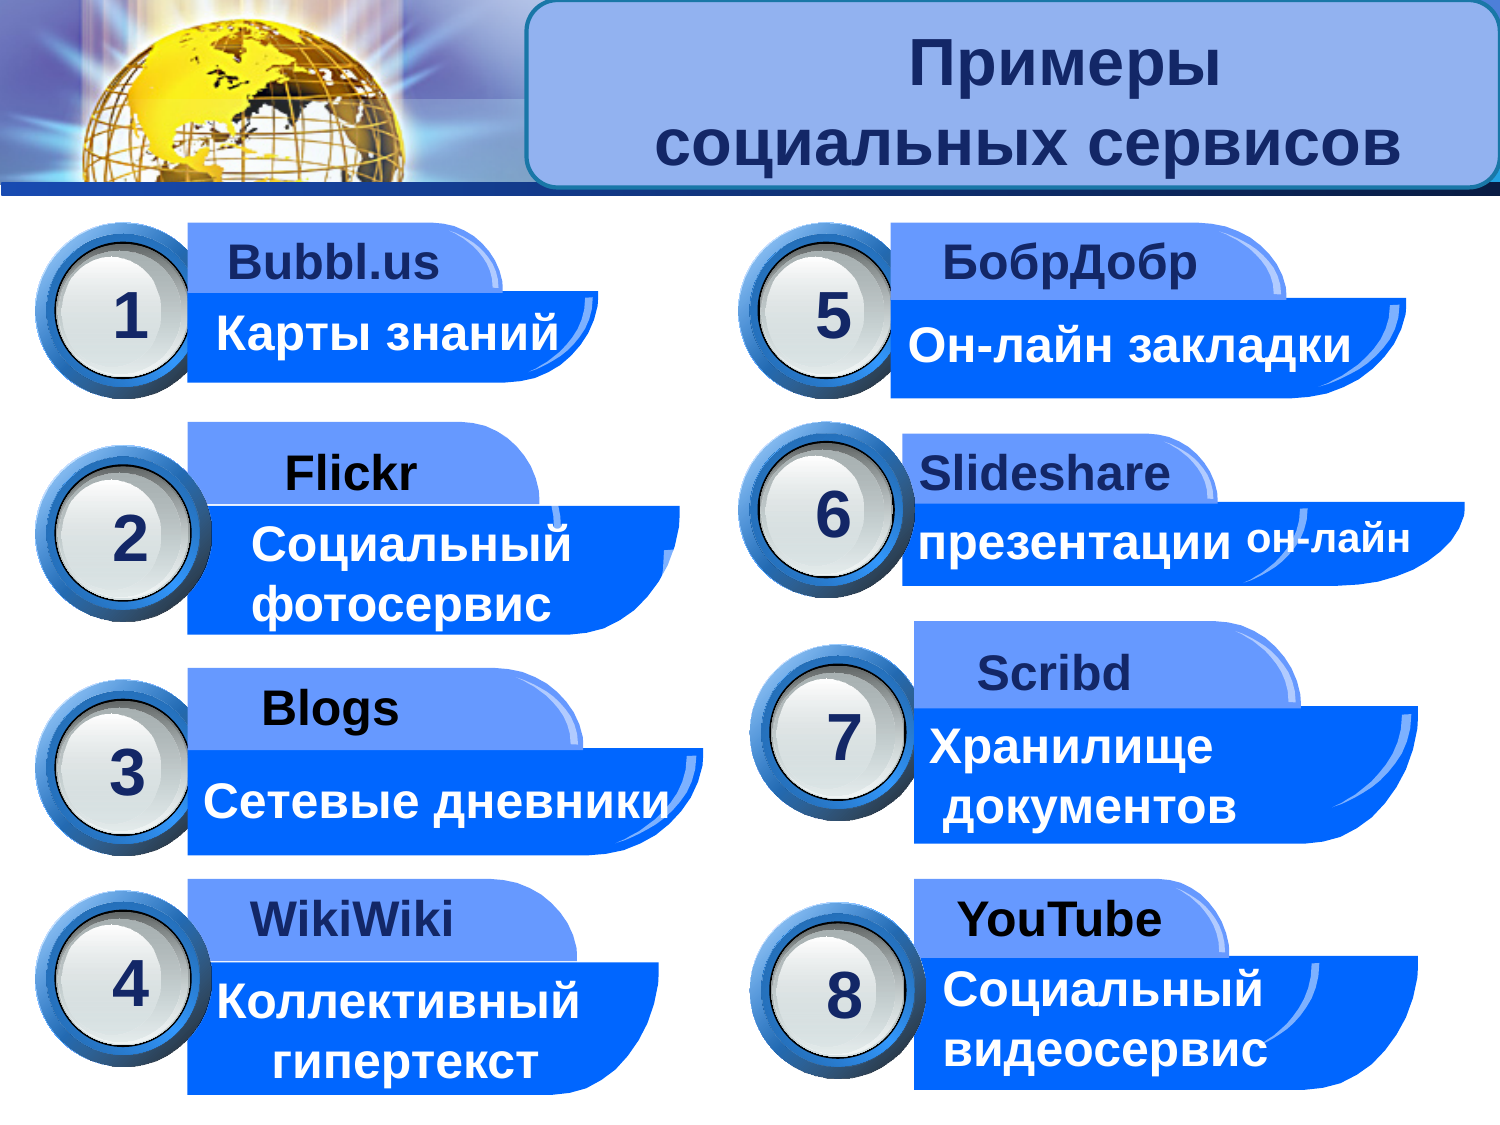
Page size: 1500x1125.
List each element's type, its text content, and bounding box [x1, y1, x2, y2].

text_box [749, 644, 908, 821]
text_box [34, 222, 212, 399]
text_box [890, 222, 1407, 399]
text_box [34, 679, 182, 856]
picture [0, 0, 515, 185]
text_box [34, 445, 212, 622]
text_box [34, 890, 212, 1067]
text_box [187, 421, 680, 667]
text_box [913, 878, 1419, 1091]
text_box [738, 421, 915, 598]
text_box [919, 433, 1465, 586]
text_box [298, 99, 412, 183]
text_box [749, 902, 927, 1079]
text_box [187, 222, 599, 383]
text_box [913, 620, 1419, 844]
text_box Совместная работа [429, 99, 509, 183]
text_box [187, 878, 870, 1096]
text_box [515, 0, 1500, 189]
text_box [187, 667, 704, 856]
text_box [738, 222, 889, 399]
